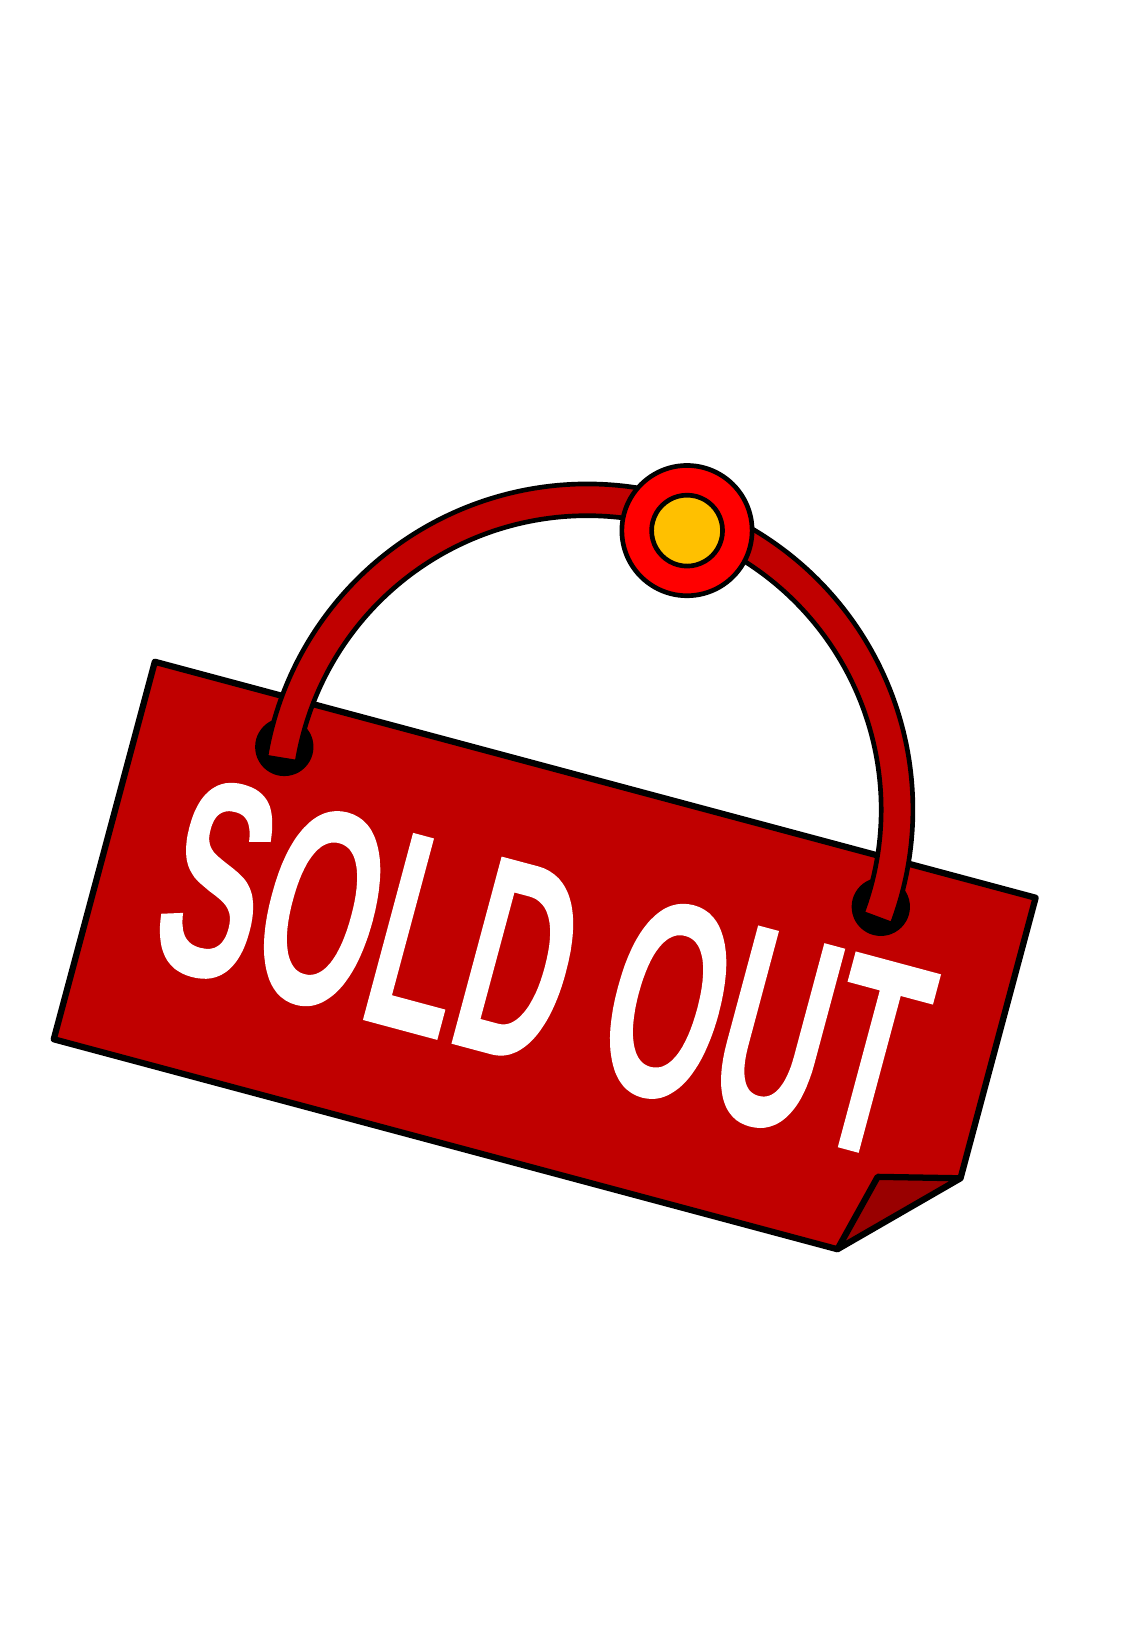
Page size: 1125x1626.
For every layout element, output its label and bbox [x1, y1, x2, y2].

text_box [126, 465, 1039, 1170]
